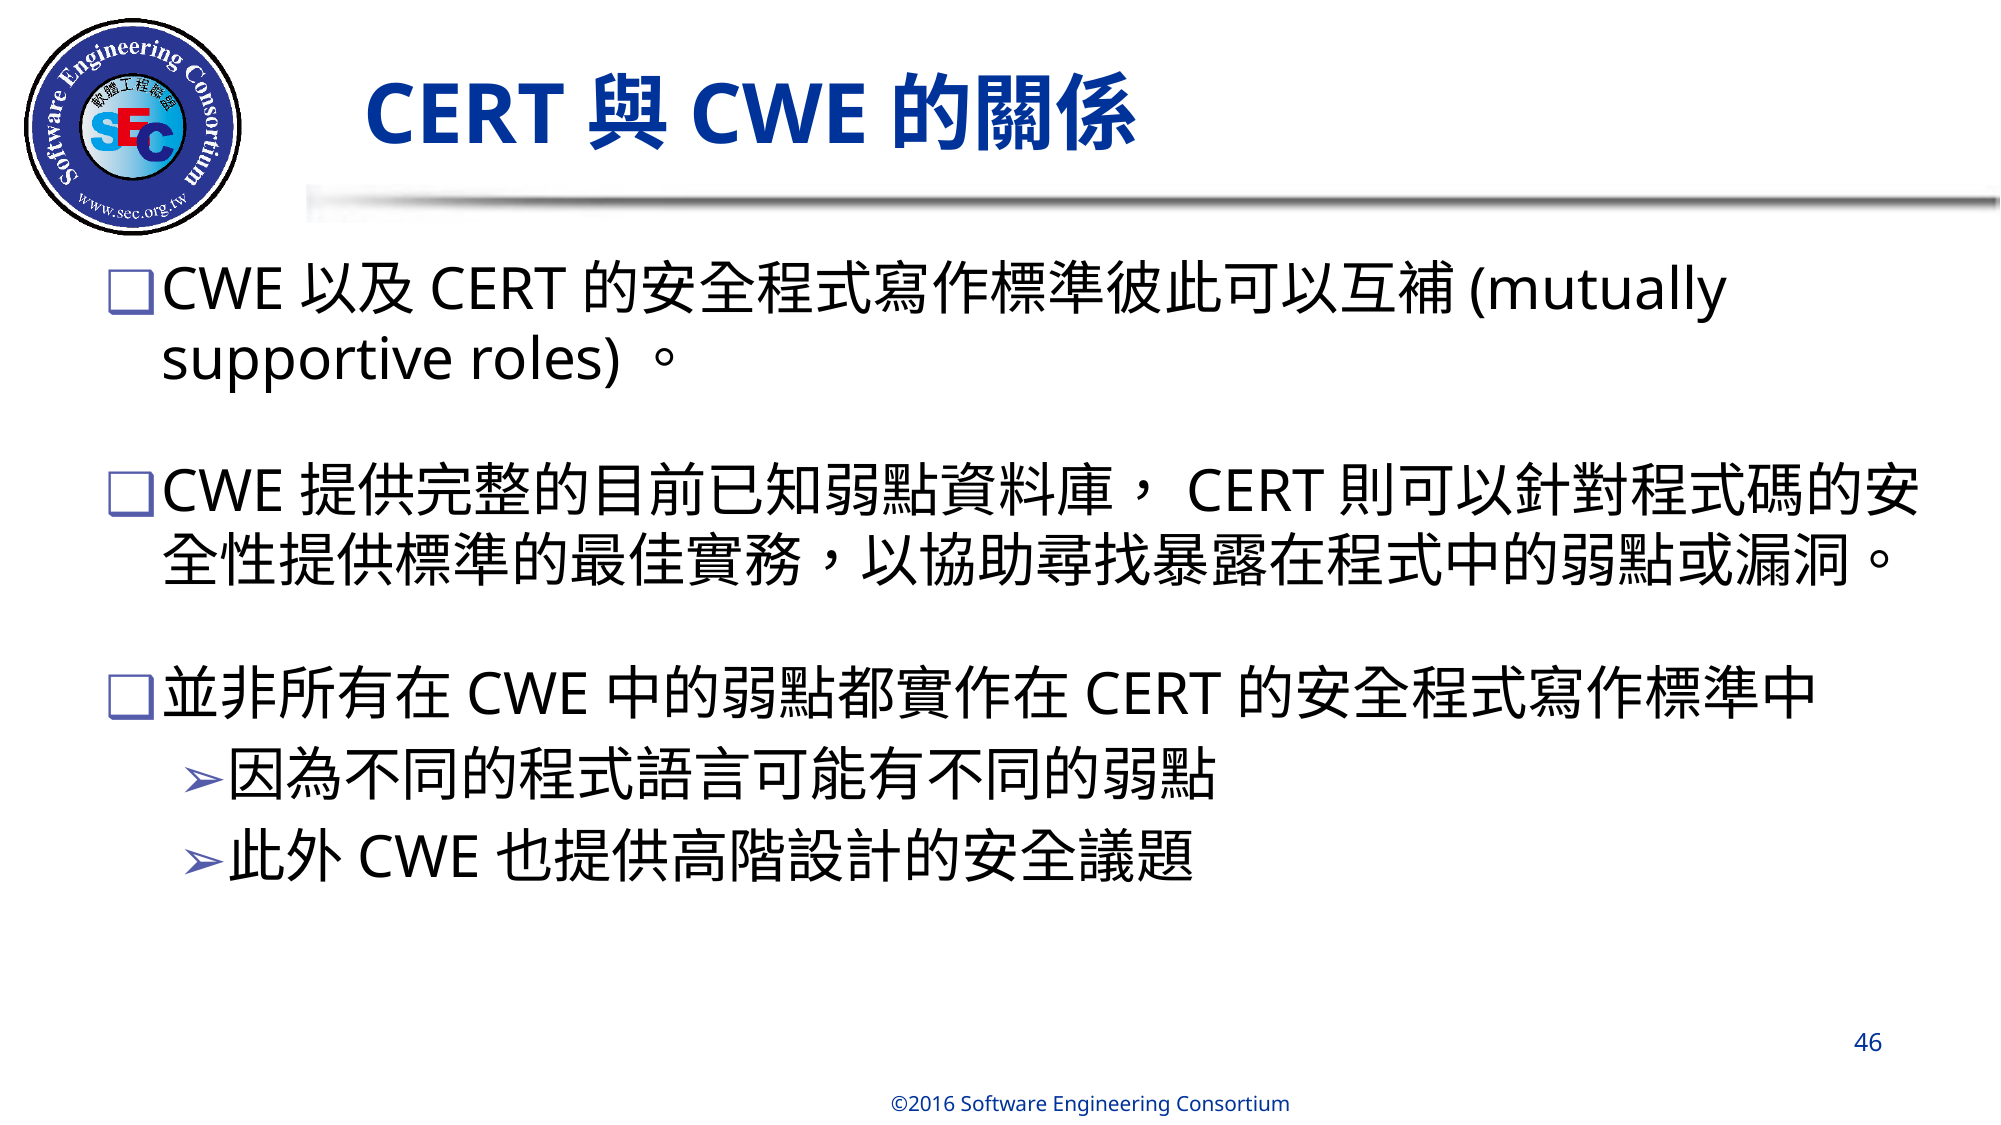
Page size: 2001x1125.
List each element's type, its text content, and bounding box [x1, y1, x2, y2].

title CERT與CWE的關係 [348, 42, 2000, 179]
slide_number ‹#› [1481, 1019, 1898, 1094]
picture [0, 0, 265, 259]
picture [306, 184, 2000, 223]
list CWE以及CERT的安全程式寫作標準彼此可以互補(mutually supportive roles)。 CWE提供完整的目前已知弱點資料庫，CERT則可以針對程式碼的安全性提供標準的最佳實務，以協助尋找暴露在程式中的弱點或漏洞。 並非所有在CWE中的弱點都實作在CERT的安全程式寫作標準中 因為不同的程式語言可能有不同的弱點 此外CWE也提供高階設計的安全議題 [90, 243, 1969, 1071]
